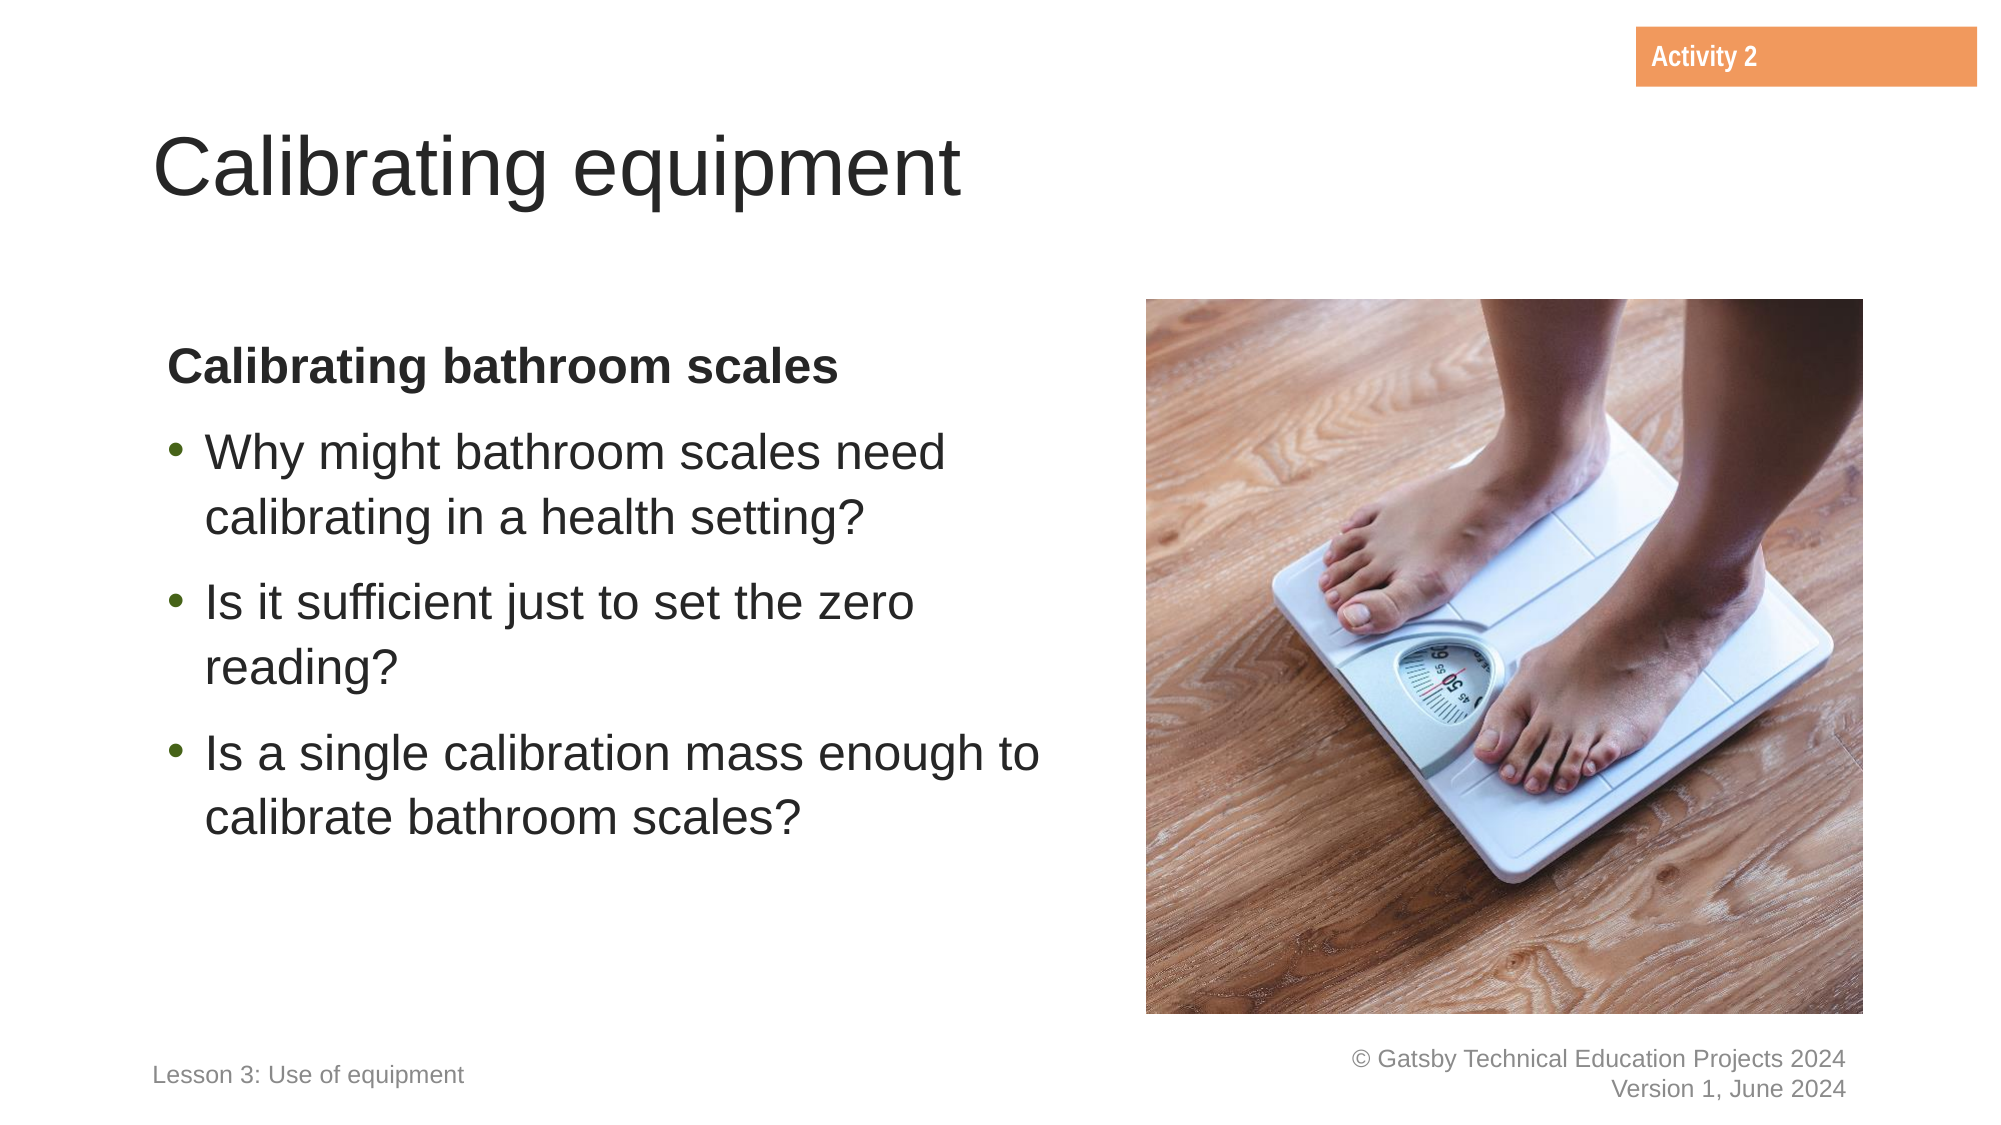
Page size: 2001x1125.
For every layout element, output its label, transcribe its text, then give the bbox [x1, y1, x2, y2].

title Calibrating equipment [137, 59, 1863, 278]
picture [1146, 299, 1863, 1014]
list Activity 2 [1636, 26, 1978, 87]
list Lesson 3: Use of equipment [137, 1042, 829, 1103]
list Calibrating bathroom scales Why might bathroom scales need calibrating in a health setting? Is it sufficient just to set the zero reading? Is a single calibration mass enough to calibrate bathroom scales? [137, 299, 1109, 1014]
